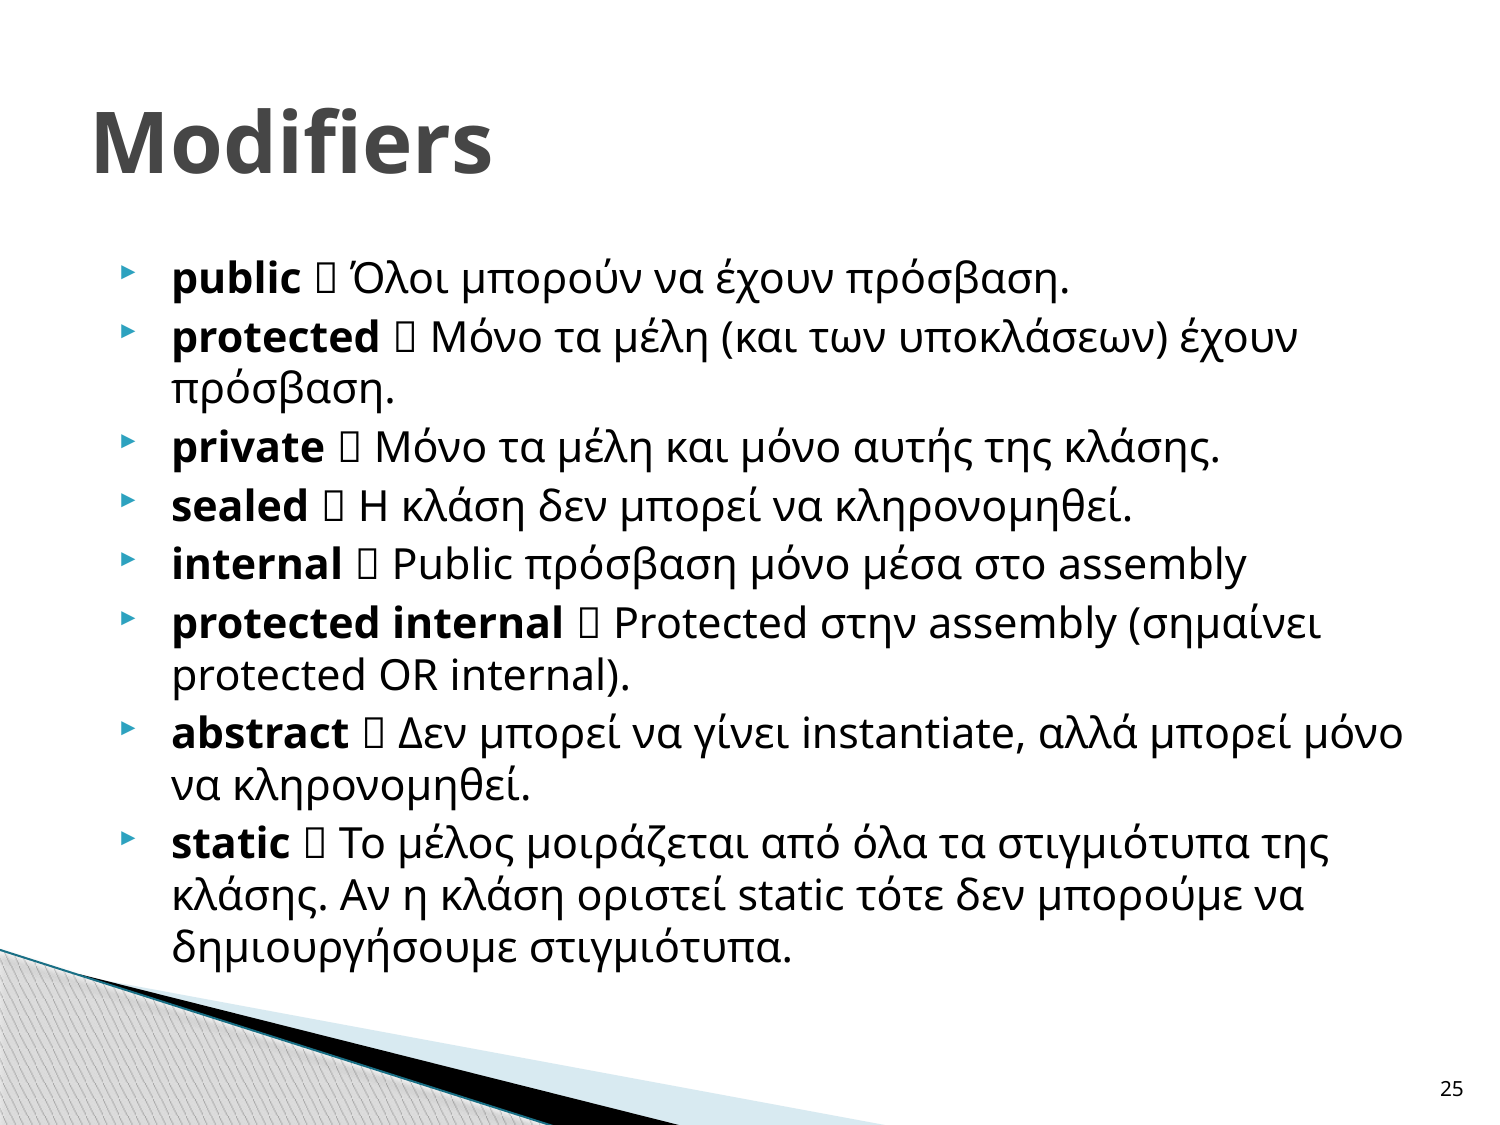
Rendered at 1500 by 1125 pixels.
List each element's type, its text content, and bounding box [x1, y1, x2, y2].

slide_number 25 [1418, 1051, 1479, 1112]
title Modifiers [75, 45, 1425, 233]
list public  Όλοι μπορούν να έχουν πρόσβαση. protected  Μόνο τα μέλη (και των υποκλάσεων) έχουν πρόσβαση. private  Μόνο τα μέλη και μόνο αυτής της κλάσης. sealed  Η κλάση δεν μπορεί να κληρονομηθεί. internal  Public πρόσβαση μόνο μέσα στο assembly protected internal  Protected στην assembly (σημαίνει protected OR internal). abstract  Δεν μπορεί να γίνει instantiate, αλλά μπορεί μόνο να κληρονομηθεί. static  Το μέλος μοιράζεται από όλα τα στιγμιότυπα της κλάσης. Αν η κλάση οριστεί static τότε δεν μπορούμε να δημιουργήσουμε στιγμιότυπα. [75, 243, 1425, 986]
